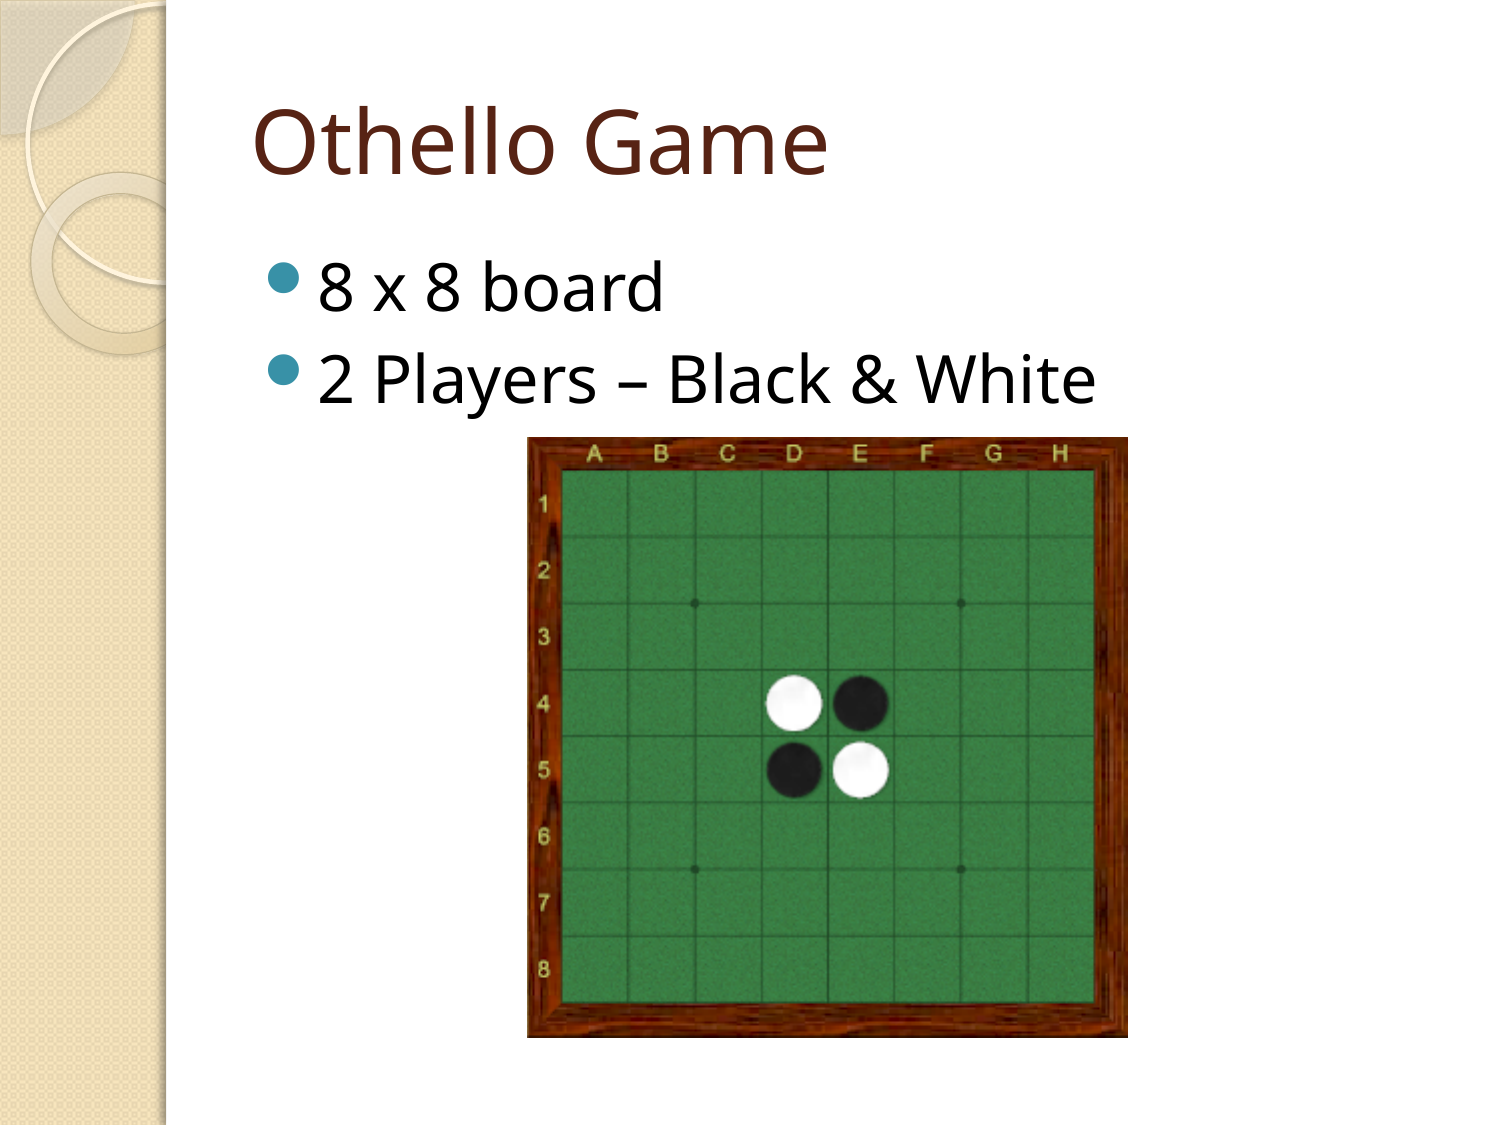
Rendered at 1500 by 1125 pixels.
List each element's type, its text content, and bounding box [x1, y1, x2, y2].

picture [527, 437, 1128, 1038]
list 8 x 8 board 2 Players – Black & White [235, 237, 1466, 1025]
title Othello Game [235, 45, 1466, 233]
